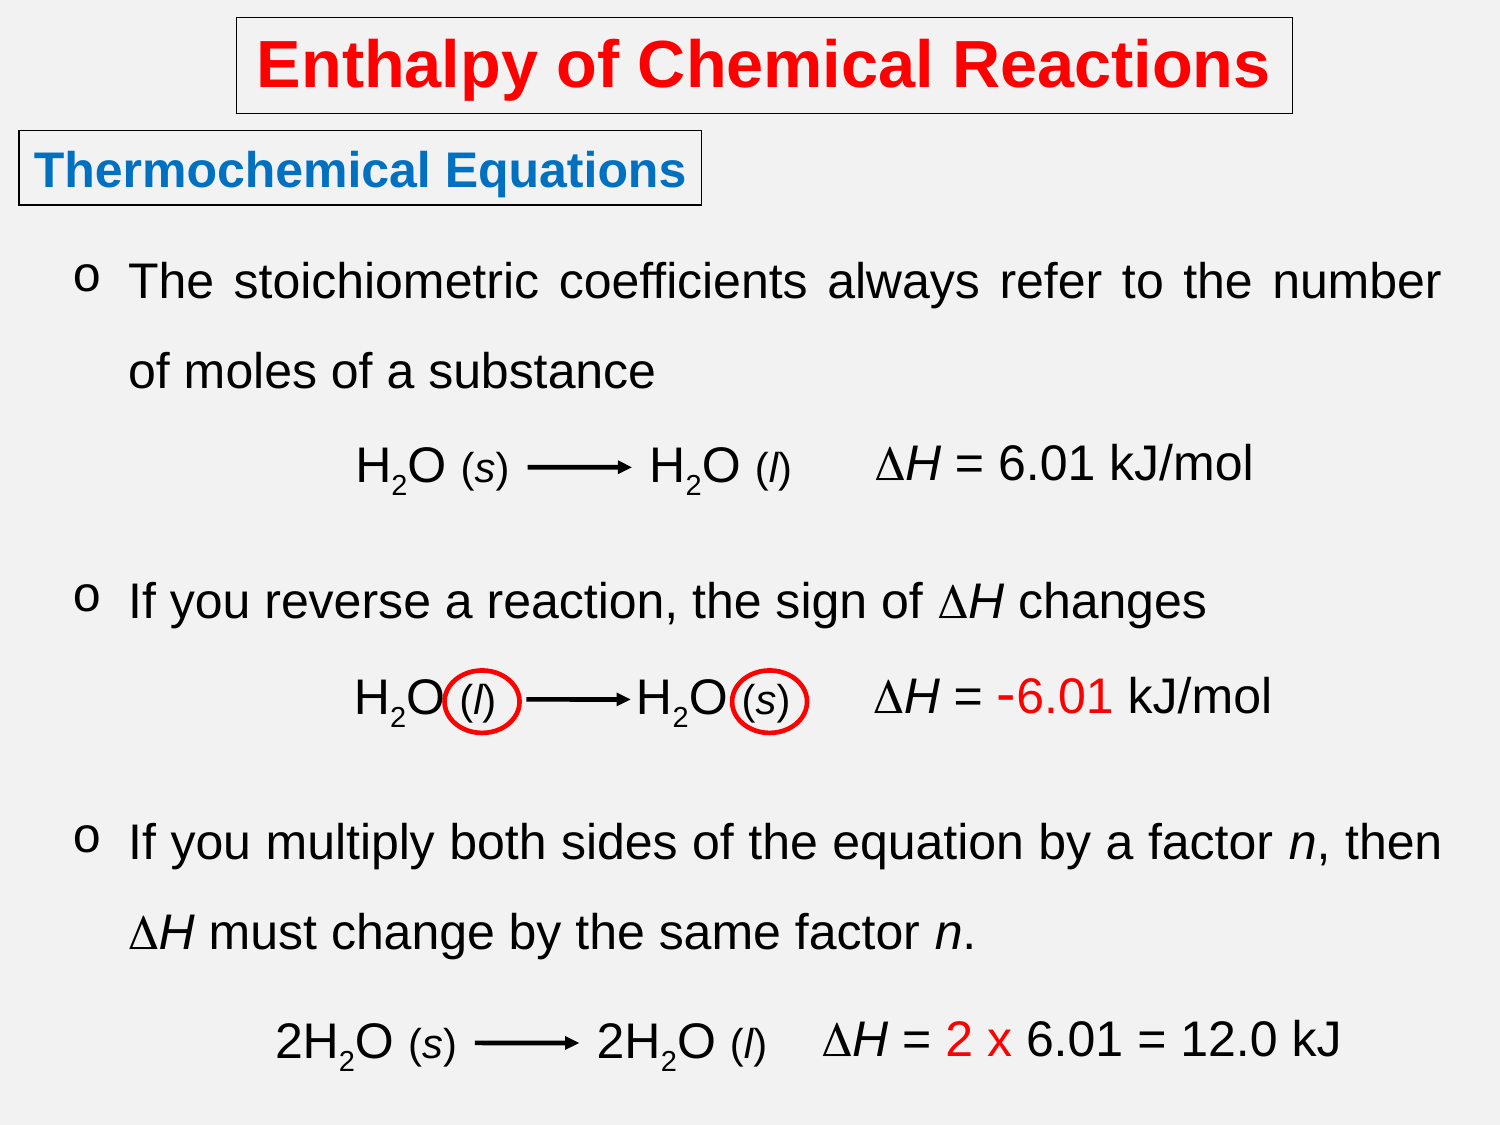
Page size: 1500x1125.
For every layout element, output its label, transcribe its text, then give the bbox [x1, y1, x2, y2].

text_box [339, 423, 1270, 501]
title Enthalpy of Chemical Reactions [236, 17, 1293, 114]
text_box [259, 999, 1357, 1077]
text_box If you reverse a reaction, the sign of DH changes [57, 561, 1458, 636]
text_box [338, 648, 1288, 734]
text_box Thermochemical Equations [19, 130, 702, 206]
text_box If you multiply both sides of the equation by a factor n, then DH must change by the same factor n. [57, 772, 1458, 967]
text_box The stoichiometric coefficients always refer to the number of moles of a substance [57, 210, 1458, 406]
